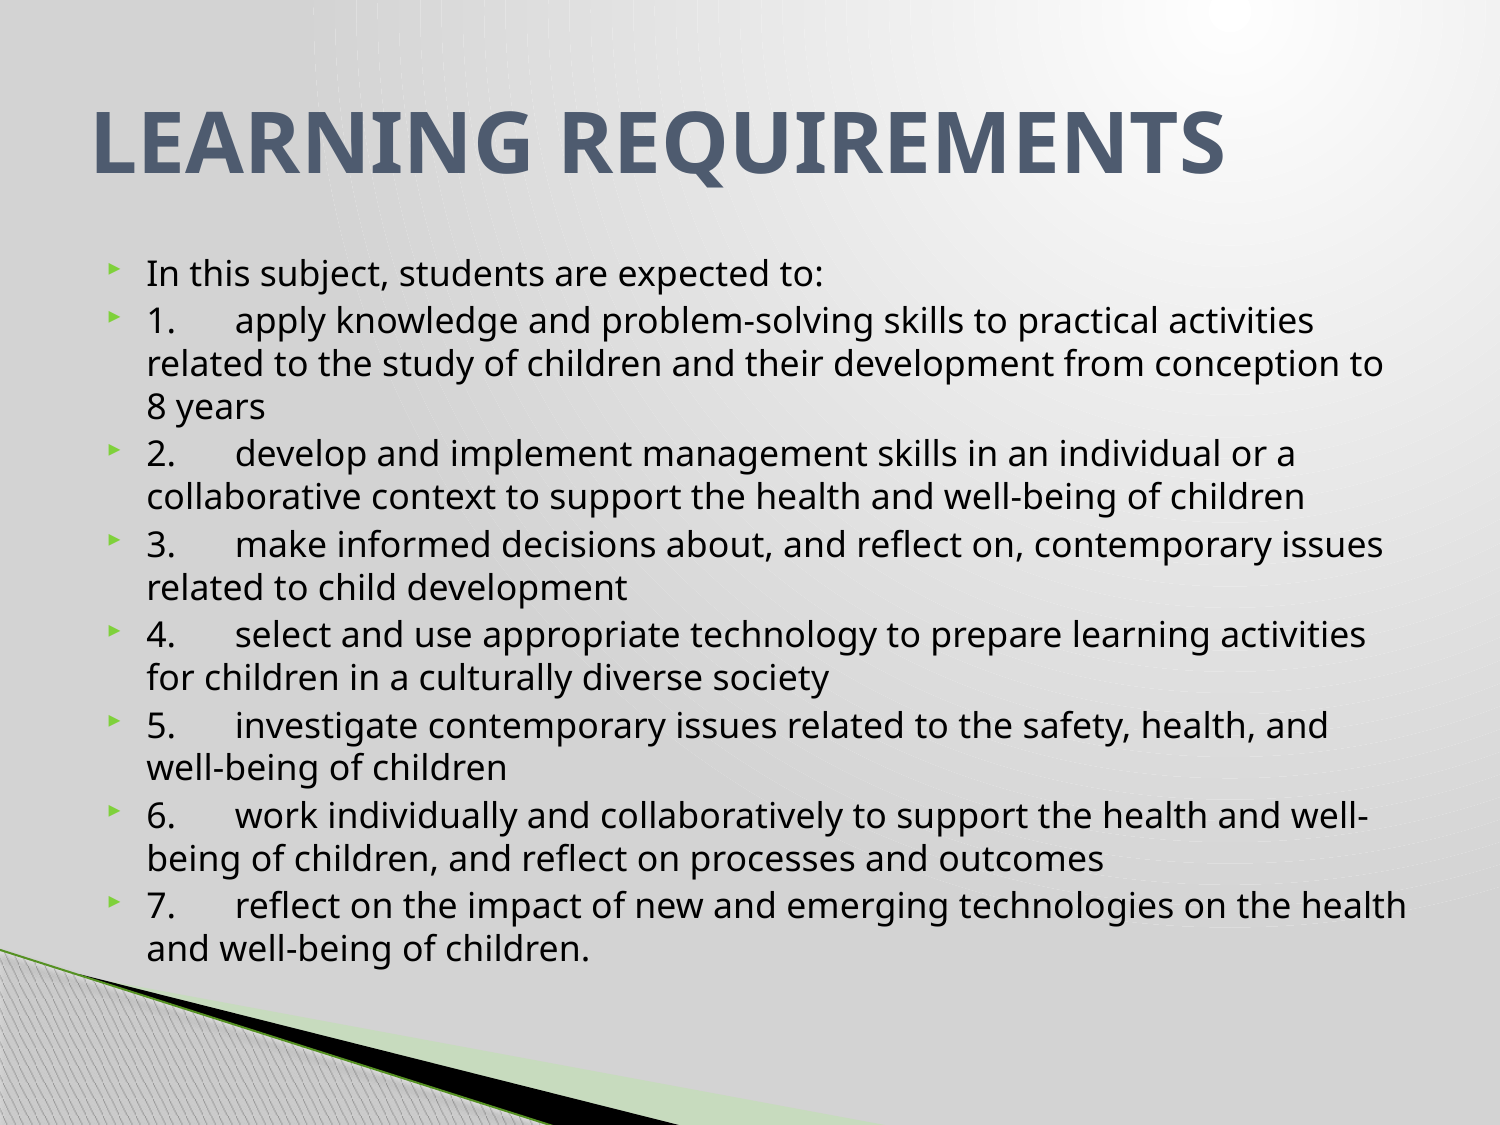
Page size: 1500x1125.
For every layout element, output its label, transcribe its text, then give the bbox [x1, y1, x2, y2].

title Learning Requirements [75, 45, 1425, 233]
list In this subject, students are expected to: 1. apply knowledge and problem-solving skills to practical activities related to the study of children and their development from conception to 8 years 2. develop and implement management skills in an individual or a collaborative context to support the health and well-being of children 3. make informed decisions about, and reflect on, contemporary issues related to child development 4. select and use appropriate technology to prepare learning activities for children in a culturally diverse society 5. investigate contemporary issues related to the safety, health, and well-being of children 6. work individually and collaboratively to support the health and well-being of children, and reflect on processes and outcomes 7. reflect on the impact of new and emerging technologies on the health and well-being of children. [75, 243, 1425, 986]
